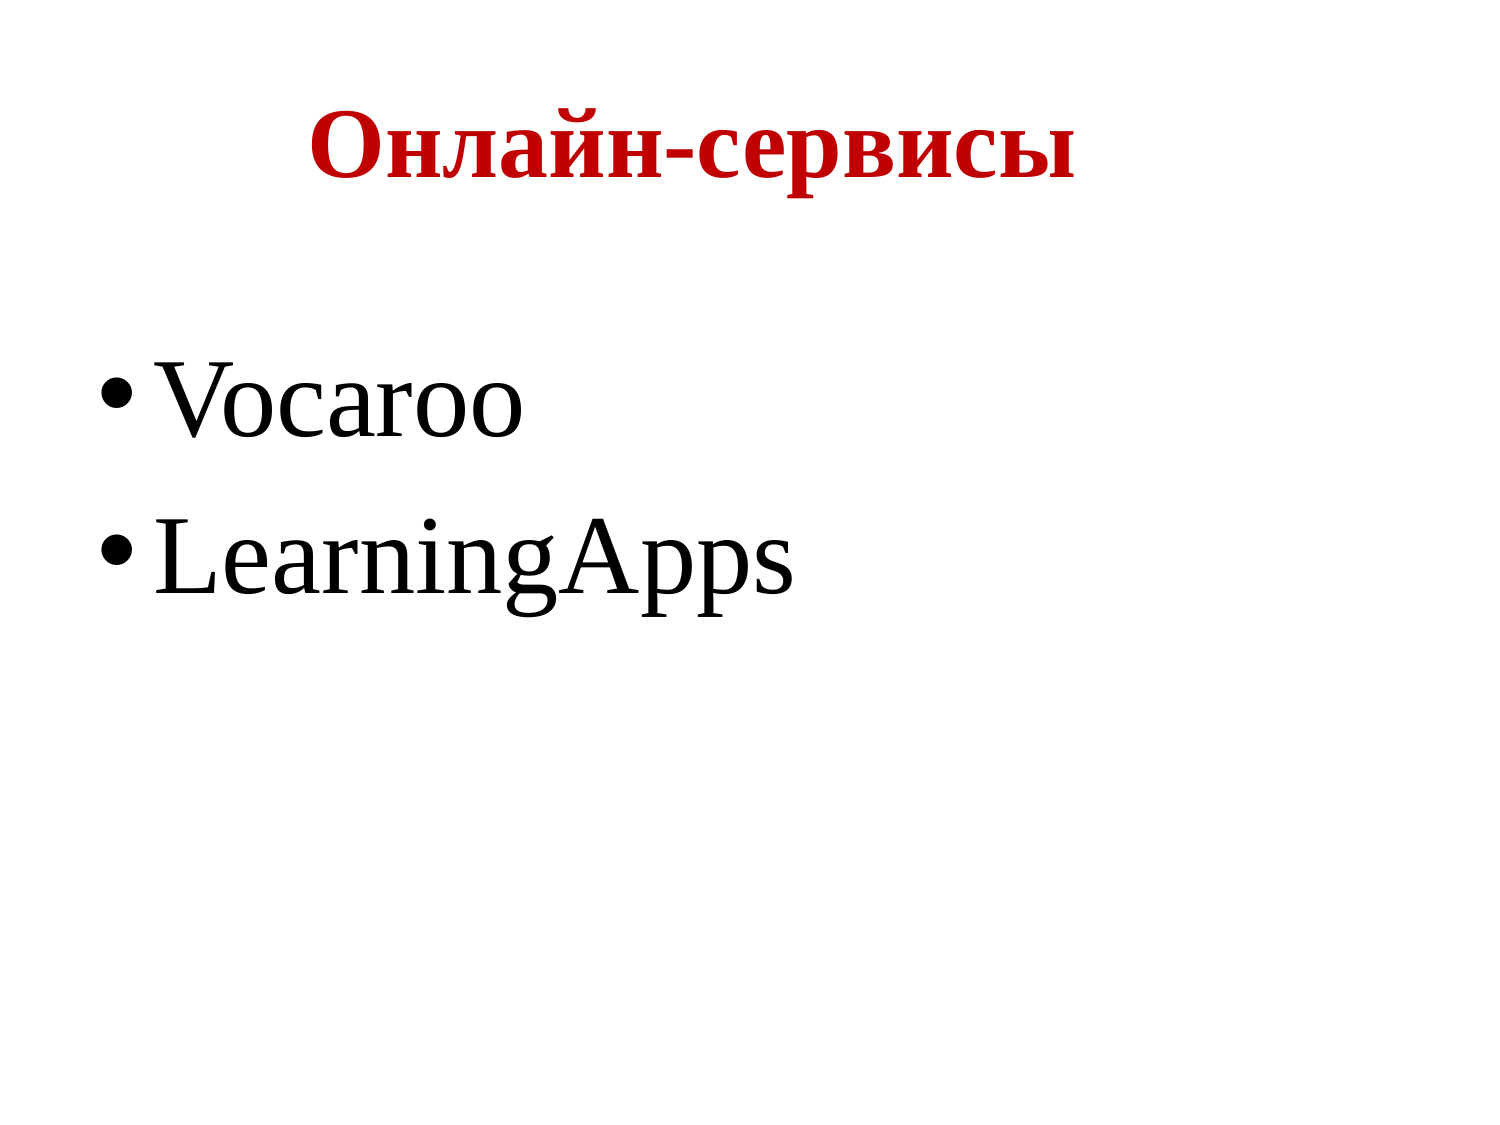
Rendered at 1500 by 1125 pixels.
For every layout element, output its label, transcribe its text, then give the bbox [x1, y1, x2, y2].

list Vocaroo LearningApps [82, 316, 1432, 605]
text_box Онлайн-сервисы [292, 70, 1254, 205]
